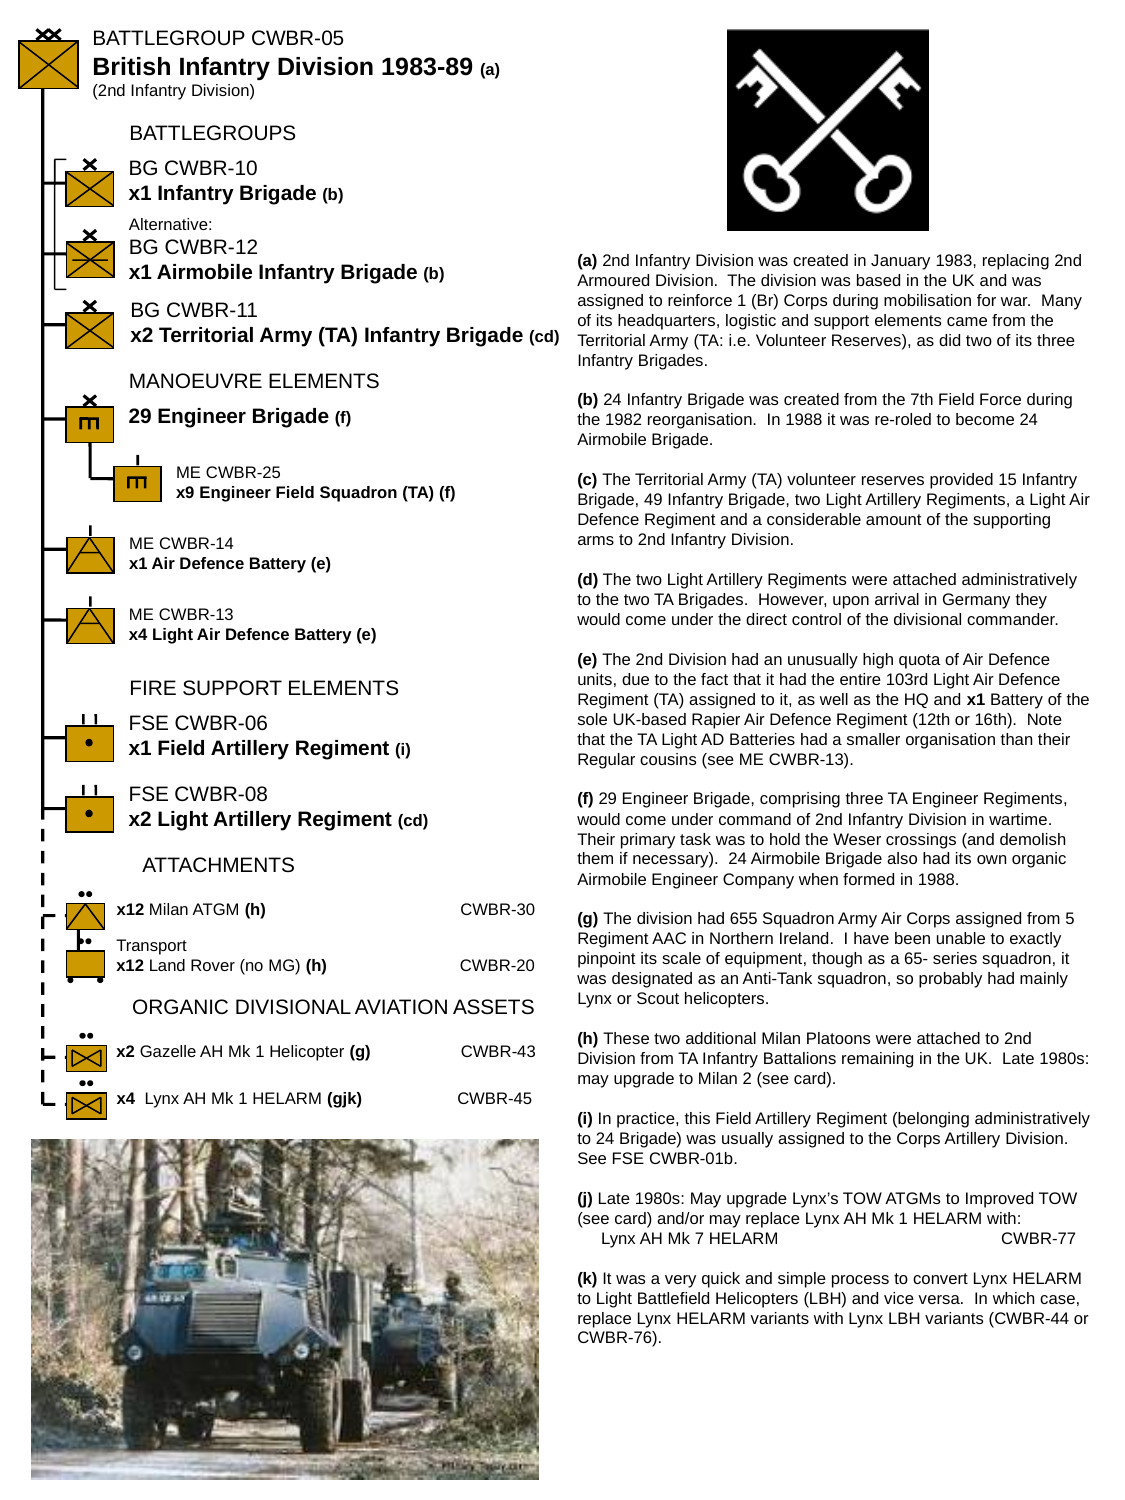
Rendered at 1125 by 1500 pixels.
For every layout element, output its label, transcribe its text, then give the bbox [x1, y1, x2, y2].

picture [727, 29, 929, 231]
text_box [83, 784, 96, 796]
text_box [83, 300, 97, 312]
text_box BATTLEGROUP CWBR-05 British Infantry Division 1983-89 (a) (2nd Infantry Division) [77, 17, 516, 108]
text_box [66, 407, 114, 443]
text_box x2 Gazelle AH Mk 1 Helicopter (g) CWBR-43 [101, 1033, 551, 1069]
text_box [66, 1092, 107, 1120]
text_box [18, 41, 79, 89]
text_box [79, 891, 92, 897]
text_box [66, 1045, 107, 1072]
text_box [83, 713, 96, 725]
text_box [80, 1080, 93, 1086]
text_box FIRE SUPPORT ELEMENTS [114, 667, 414, 702]
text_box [66, 242, 114, 278]
text_box x4 Lynx AH Mk 1 HELARM (gjk) CWBR-45 [101, 1080, 548, 1116]
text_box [83, 159, 97, 170]
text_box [80, 1033, 93, 1038]
text_box (a) 2nd Infantry Division was created in January 1983, replacing 2nd Armoured Division. The division was based in the UK and was assigned to reinforce 1 (Br) Corps during mobilisation for war. Many of its headquarters, logistic and support elements came from the Territorial Army (TA: i.e. Volunteer Reserves), as did two of its three Infantry Brigades. (b) 24 Infantry Brigade was created from the 7th Field Force during the 1982 reorganisation. In 1988 it was re-roled to become 24 Airmobile Brigade. (c) The Territorial Army (TA) volunteer reserves provided 15 Infantry Brigade, 49 Infantry Brigade, two Light Artillery Regiments, a Light Air Defence Regiment and a considerable amount of the supporting arms to 2nd Infantry Division. (d) The two Light Artillery Regiments were attached administratively to the two TA Brigades. However, upon arrival in Germany they would come under the direct control of the divisional commander. (e) The 2nd Division had an unusually high quota of Air Defence units, due to the fact that it had the entire 103rd Light Air Defence Regiment (TA) assigned to it, as well as the HQ and x1 Battery of the sole UK-based Rapier Air Defence Regiment (12th or 16th). Note that the TA Light AD Batteries had a smaller organisation than their Regular cousins (see ME CWBR-13). (f) 29 Engineer Brigade, comprising three TA Engineer Regiments, would come under command of 2nd Infantry Division in wartime. Their primary task was to hold the Weser crossings (and demolish them if necessary). 24 Airmobile Brigade also had its own organic Airmobile Engineer Company when formed in 1988. (g) The division had 655 Squadron Army Air Corps assigned from 5 Regiment AAC in Northern Ireland. I have been unable to exactly pinpoint its scale of equipment, though as a 65- series squadron, it was designated as an Anti-Tank squadron, so probably had mainly Lynx or Scout helicopters. (h) These two additional Milan Platoons were attached to 2nd Division from TA Infantry Battalions remaining in the UK. Late 1980s: may upgrade to Milan 2 (see card). (i) In practice, this Field Artillery Regiment (belonging administratively to 24 Brigade) was usually assigned to the Corps Artillery Division. See FSE CWBR-01b. (j) Late 1980s: May upgrade Lynx’s TOW ATGMs to Improved TOW (see card) and/or may replace Lynx AH Mk 1 HELARM with: Lynx AH Mk 7 HELARM CWBR-77 (k) It was a very quick and simple process to convert Lynx HELARM to Light Battlefield Helicopters (LBH) and vice versa. In which case, replace Lynx HELARM variants with Lynx LBH variants (CWBR-44 or CWBR-76). [562, 242, 1106, 1355]
text_box BATTLEGROUPS [114, 112, 312, 147]
text_box ME CWBR-14 x1 Air Defence Battery (e) [114, 525, 347, 581]
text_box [66, 312, 114, 349]
text_box ME CWBR-25 x9 Engineer Field Squadron (TA) (f) [161, 454, 471, 510]
text_box BG CWBR-10 x1 Infantry Brigade (b) [113, 147, 359, 206]
text_box MANOEUVRE ELEMENTS [114, 360, 395, 400]
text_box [66, 608, 114, 644]
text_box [83, 395, 97, 406]
text_box ORGANIC DIVISIONAL AVIATION ASSETS [117, 986, 550, 1027]
text_box ATTACHMENTS [127, 844, 310, 885]
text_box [66, 537, 114, 573]
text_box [113, 466, 162, 502]
text_box FSE CWBR-08 x2 Light Artillery Regiment (cd) [113, 773, 444, 838]
text_box x12 Milan ATGM (h) CWBR-30 [101, 891, 551, 927]
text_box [65, 796, 114, 833]
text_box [83, 230, 97, 241]
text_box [65, 725, 114, 762]
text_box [36, 29, 61, 40]
text_box FSE CWBR-06 x1 Field Artillery Regiment (i) [113, 702, 426, 767]
picture [30, 1139, 539, 1480]
text_box Alternative: BG CWBR-12 x1 Airmobile Infantry Brigade (b) [114, 206, 460, 292]
text_box ME CWBR-13 x4 Light Air Defence Battery (e) [114, 596, 392, 651]
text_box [66, 171, 114, 207]
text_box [78, 939, 91, 944]
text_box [66, 950, 105, 983]
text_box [66, 903, 105, 930]
text_box BG CWBR-11 x2 Territorial Army (TA) Infantry Brigade (cd) [115, 289, 562, 354]
text_box 29 Engineer Brigade (f) [113, 395, 367, 436]
text_box Transport x12 Land Rover (no MG) (h) CWBR-20 [101, 927, 550, 982]
